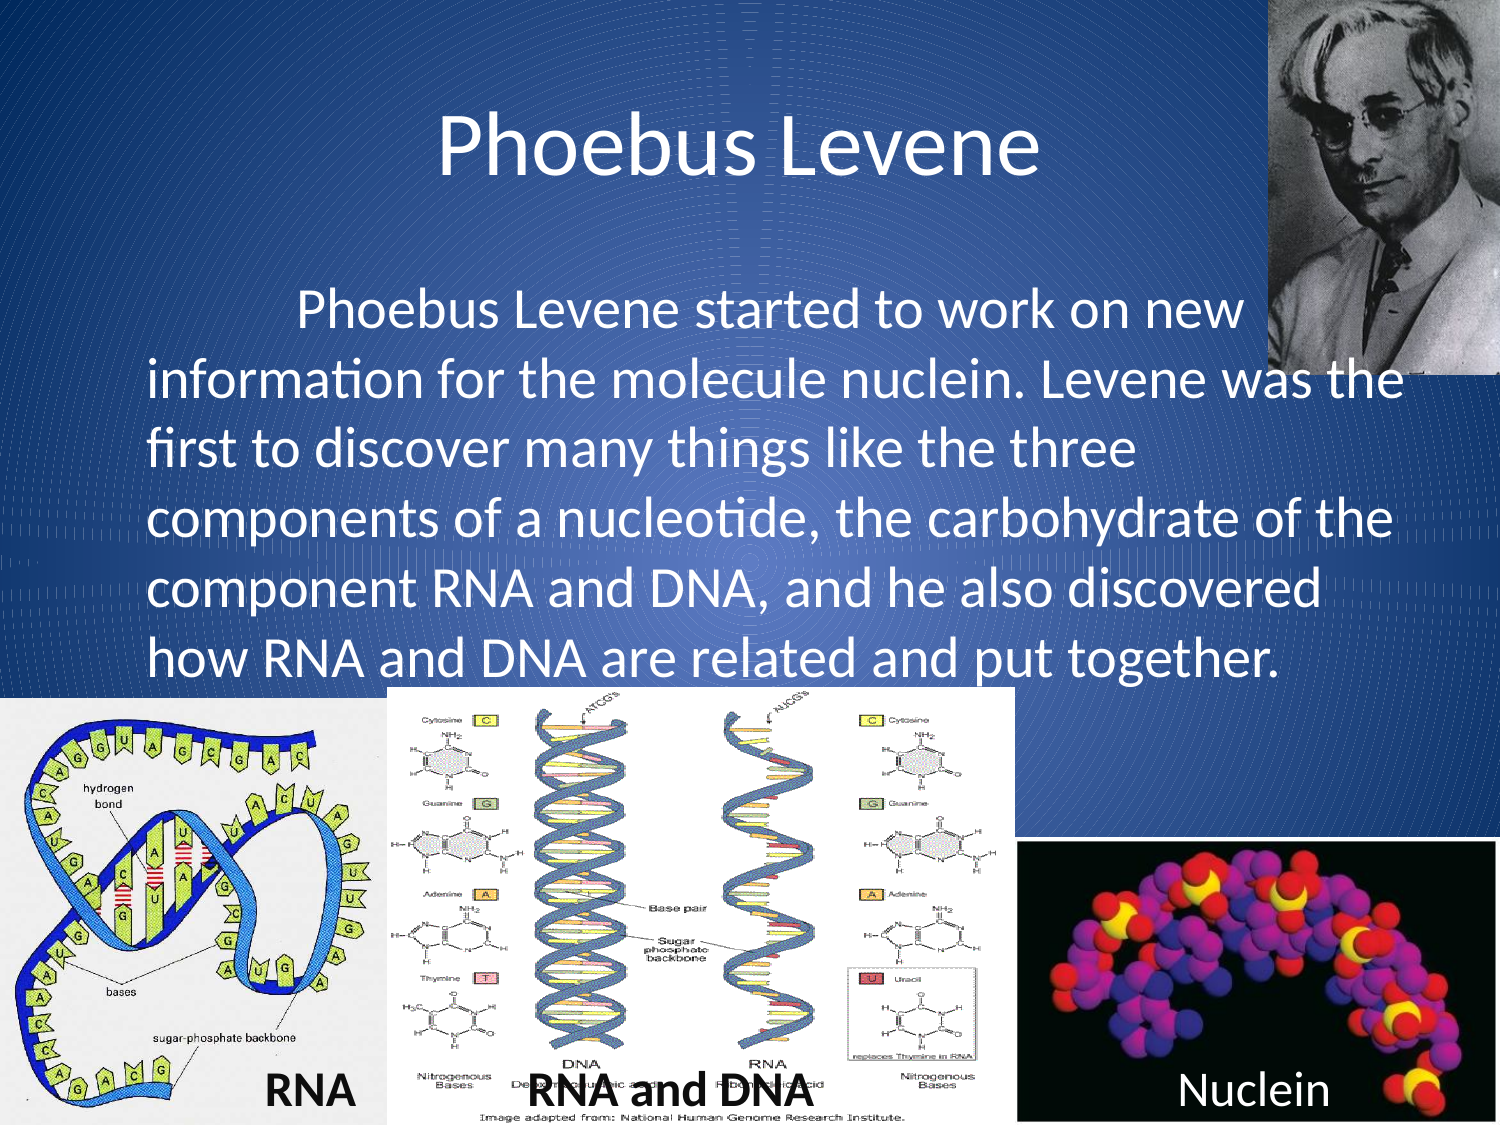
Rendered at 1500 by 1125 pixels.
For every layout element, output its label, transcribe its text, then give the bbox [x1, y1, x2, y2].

list Phoebus Levene started to work on new information for the molecule nuclein. Levene was the first to discover many things like the three components of a nucleotide, the carbohydrate of the component RNA and DNA, and he also discovered how RNA and DNA are related and put together. [75, 262, 1425, 835]
title Phoebus Levene [75, 45, 1263, 233]
picture [1268, 0, 1500, 376]
picture [0, 687, 1500, 1125]
